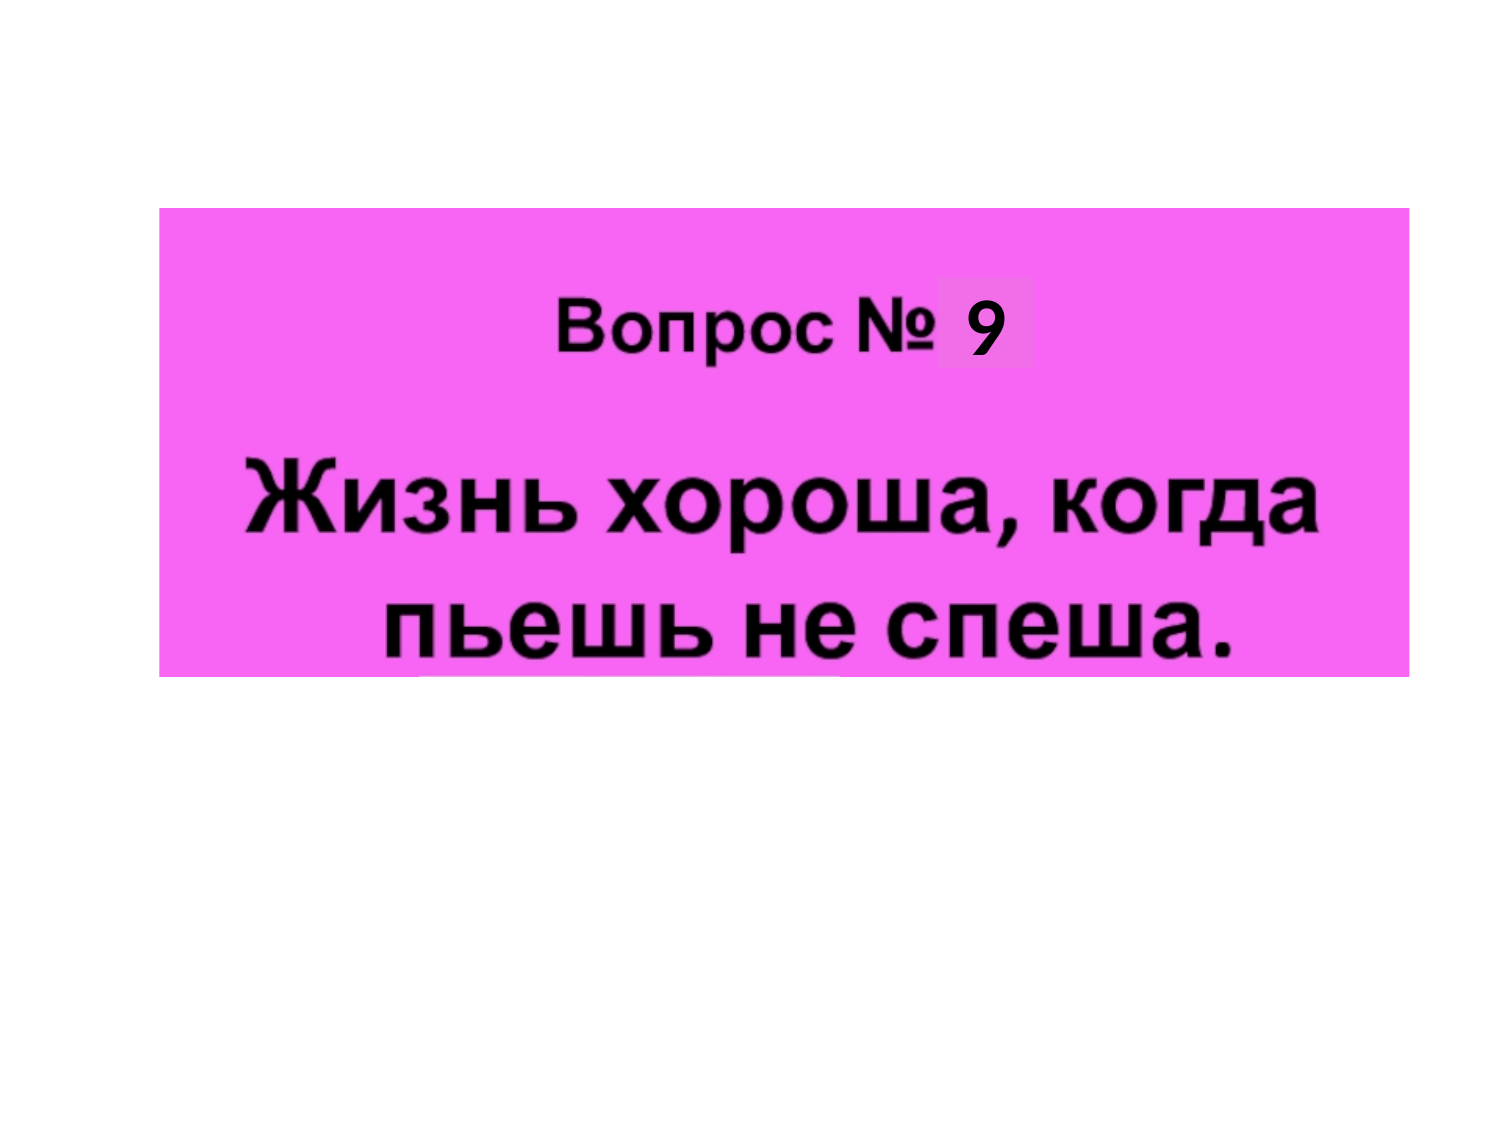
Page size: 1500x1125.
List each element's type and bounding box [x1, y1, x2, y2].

picture [159, 207, 1410, 678]
